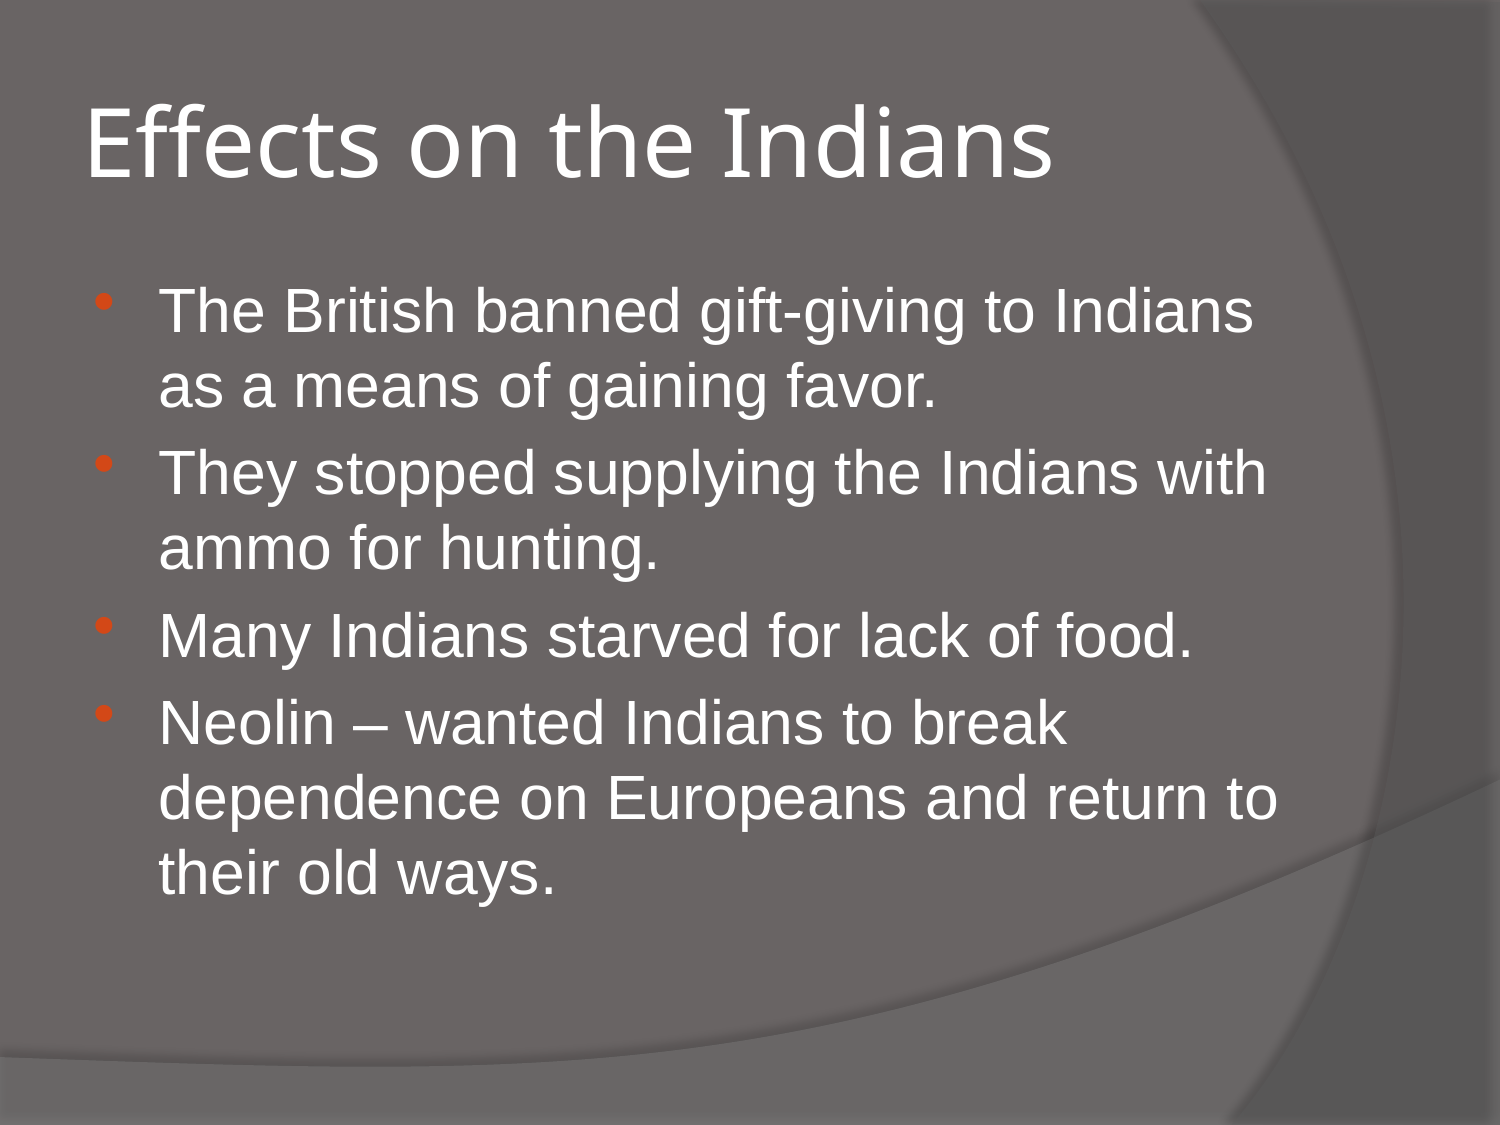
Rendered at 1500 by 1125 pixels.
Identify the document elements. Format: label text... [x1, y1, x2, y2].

list The British banned gift-giving to Indians as a means of gaining favor. They stopped supplying the Indians with ammo for hunting. Many Indians starved for lack of food. Neolin – wanted Indians to break dependence on Europeans and return to their old ways. [75, 262, 1300, 1005]
title Effects on the Indians [75, 45, 1300, 233]
